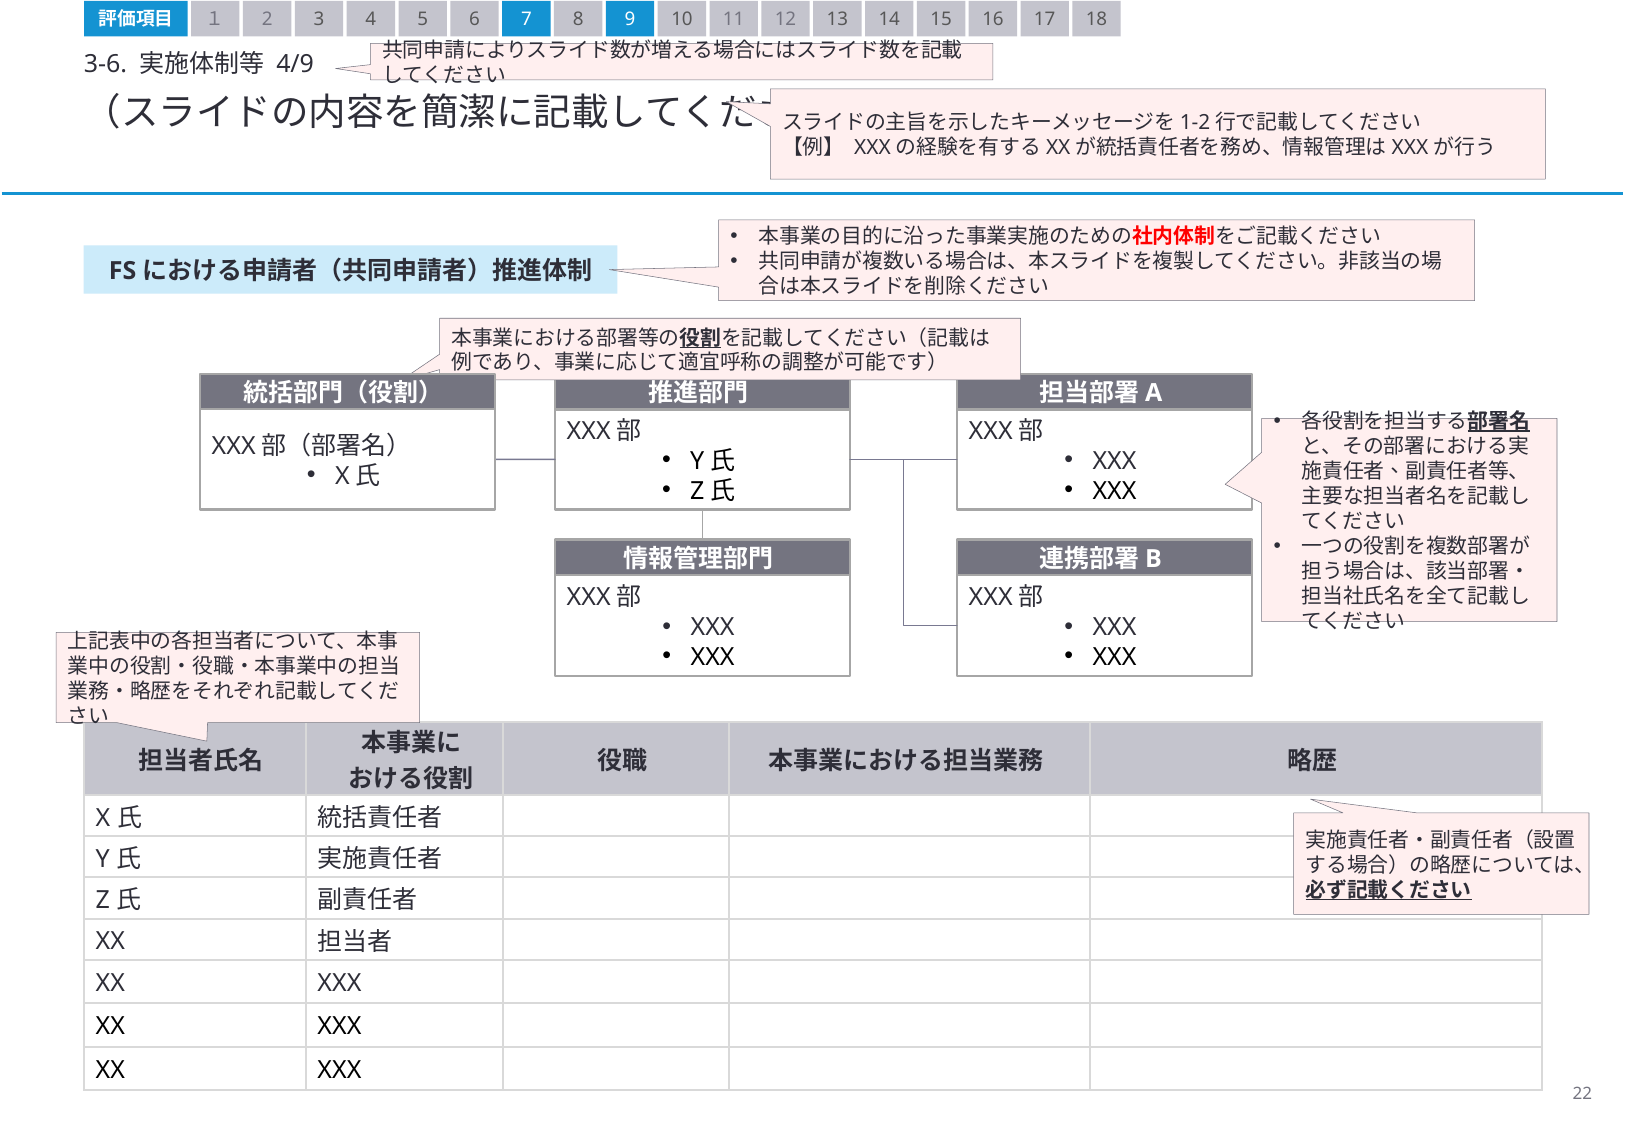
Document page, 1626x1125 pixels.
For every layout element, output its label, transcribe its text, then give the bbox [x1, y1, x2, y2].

table_cell [730, 878, 1089, 918]
text_box 各役割を担当する部署名と、その部署における実施責任者、副責任者等、主要な担当者名を記載してください 一つの役割を複数部署が担う場合は、該当部署・担当社氏名を全て記載してください [1224, 417, 1558, 623]
table_cell [730, 961, 1089, 1002]
text_box XXX部 Y氏 Z氏 [554, 410, 851, 510]
table_cell XXX [307, 1048, 502, 1089]
text_box FSにおける申請者（共同申請者）推進体制 [83, 244, 618, 295]
table_cell [504, 796, 728, 835]
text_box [849, 460, 958, 626]
text_box 情報管理部門 [554, 539, 849, 576]
table_cell [1091, 920, 1541, 959]
text_box 連携部署B [958, 539, 1253, 576]
list 3-6. 実施体制等 4/9 [84, 40, 1543, 82]
table_header 役職 [504, 723, 728, 794]
text_box XXX部 XXX XXX [956, 576, 1253, 676]
text_box XXX部（部署名） X氏 [199, 408, 496, 510]
table_cell X氏 [85, 796, 305, 835]
table_cell [504, 920, 728, 959]
table_cell [1091, 837, 1292, 876]
table_cell [730, 1004, 1089, 1046]
table_cell [1091, 1004, 1541, 1046]
text_box 担当部署A [956, 373, 1253, 410]
table_cell XXX [307, 1004, 502, 1046]
table_cell 実施責任者 [307, 837, 502, 876]
text_box XXX部 XXX XXX [554, 576, 851, 676]
text_box 上記表中の各担当者について、本事業中の役割・役職・本事業中の担当業務・略歴をそれぞれ記載してください [55, 631, 421, 743]
table_cell [730, 920, 1089, 959]
list （スライドの内容を簡潔に記載してください） [84, 83, 1543, 183]
table_cell [1091, 878, 1541, 918]
table_cell Z氏 [85, 878, 305, 918]
table_cell [504, 1004, 728, 1046]
table_cell [730, 837, 1089, 876]
text_box 本事業における部署等の役割を記載してください（記載は例であり、事業に応じて適宜呼称の調整が可能です） [410, 317, 1022, 381]
table_cell [1091, 1048, 1541, 1089]
table_cell XX [85, 1004, 305, 1046]
text_box XXX部 XXX XXX [956, 410, 1253, 510]
table_cell [504, 878, 728, 918]
text_box 本事業の目的に沿った事業実施のための社内体制をご記載ください 共同申請が複数いる場合は、本スライドを複製してください。非該当の場合は本スライドを削除ください [608, 218, 1476, 302]
table_header 担当者氏名 [85, 724, 305, 794]
table_cell XX [85, 920, 305, 959]
table_cell [1091, 796, 1541, 835]
table_cell 副責任者 [307, 878, 502, 918]
text_box 推進部門 [554, 381, 851, 410]
table_cell XX [85, 1048, 305, 1089]
table_cell [504, 837, 728, 876]
table_cell Y氏 [85, 837, 305, 876]
table_cell [504, 961, 728, 1002]
table_cell [1091, 961, 1541, 1002]
table_cell 担当者 [307, 920, 502, 959]
table_cell [730, 796, 1089, 835]
table_header 略歴 [1091, 723, 1541, 794]
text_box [83, 0, 1122, 37]
text_box スライドの主旨を示したキーメッセージを1-2行で記載してください 【例】 XXXの経験を有するXXが統括責任者を務め、情報管理はXXXが行う [725, 87, 1547, 180]
table_cell XXX [307, 961, 502, 1002]
table_cell 統括責任者 [307, 796, 502, 835]
table_header 本事業における担当業務 [730, 723, 1089, 794]
table_cell XX [85, 961, 305, 1002]
table_cell [504, 1048, 728, 1089]
text_box 共同申請によりスライド数が増える場合にはスライド数を記載してください [334, 42, 994, 81]
text_box 統括部門（役割） [199, 373, 496, 408]
text_box 実施責任者・副責任者（設置する場合）の略歴については、必ず記載ください [1292, 798, 1590, 916]
table_header 本事業に おける役割 [307, 723, 502, 794]
table_cell [730, 1048, 1089, 1089]
